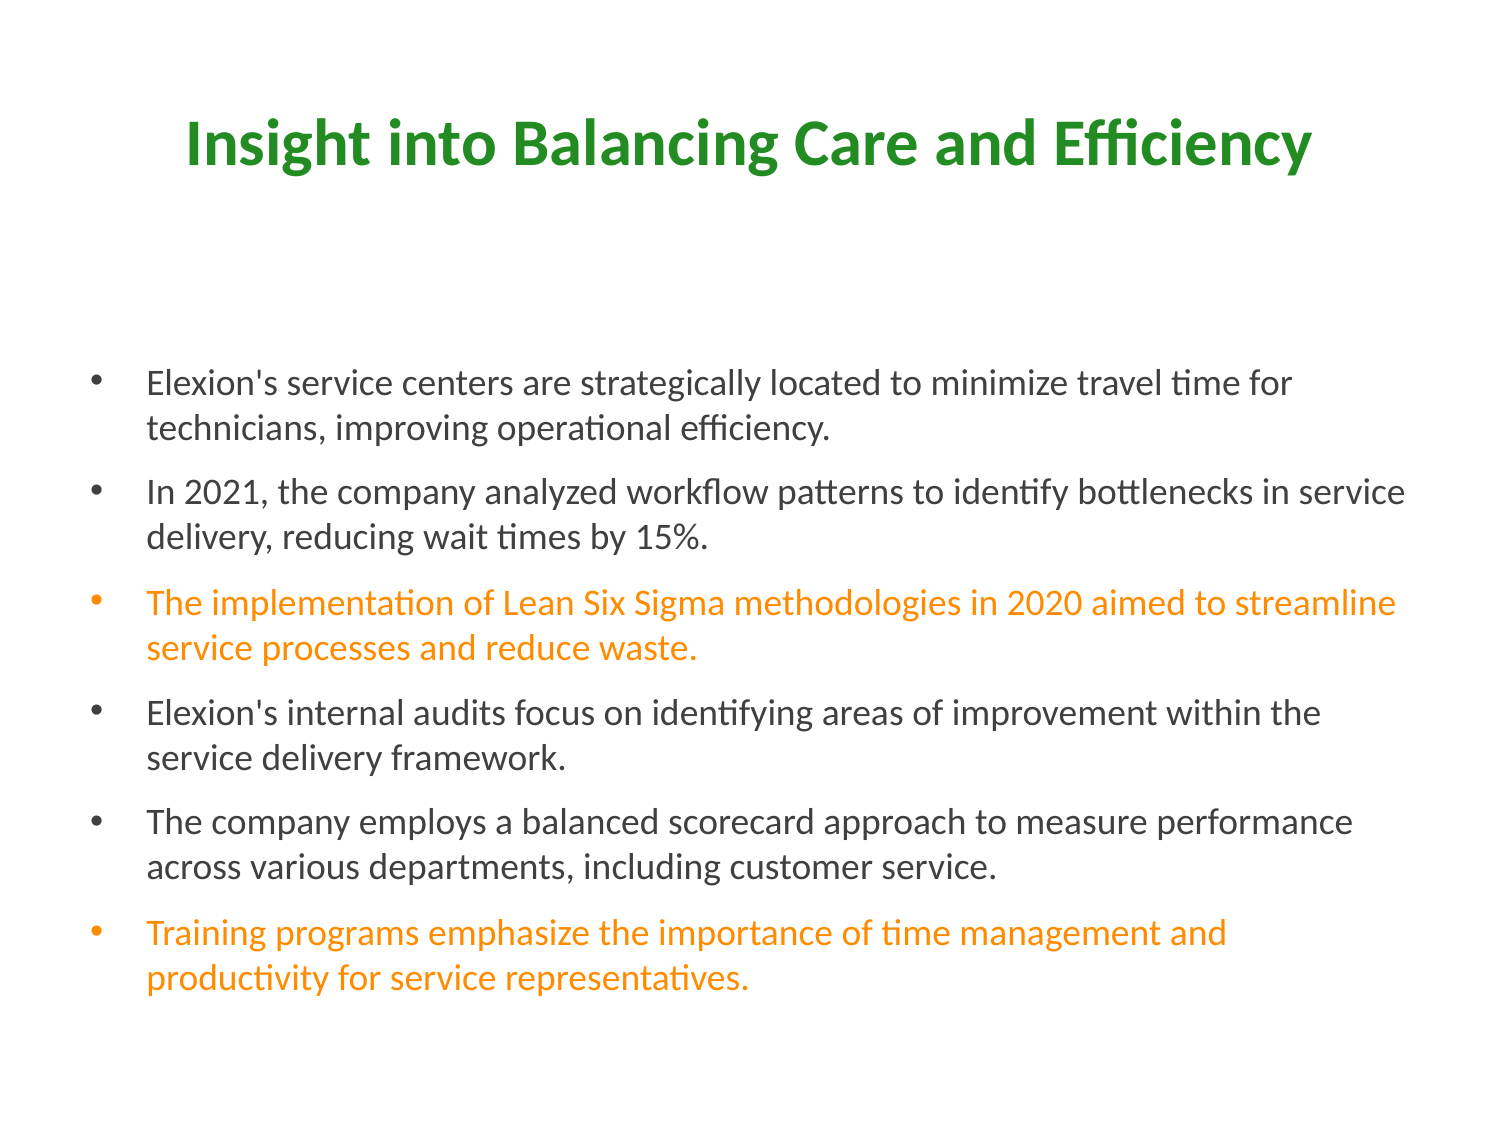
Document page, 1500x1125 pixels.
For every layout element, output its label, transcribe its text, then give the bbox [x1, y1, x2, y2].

list Elexion's service centers are strategically located to minimize travel time for technicians, improving operational efficiency. In 2021, the company analyzed workflow patterns to identify bottlenecks in service delivery, reducing wait times by 15%. The implementation of Lean Six Sigma methodologies in 2020 aimed to streamline service processes and reduce waste. Elexion's internal audits focus on identifying areas of improvement within the service delivery framework. The company employs a balanced scorecard approach to measure performance across various departments, including customer service. Training programs emphasize the importance of time management and productivity for service representatives. [75, 262, 1425, 1005]
title Insight into Balancing Care and Efficiency [75, 45, 1425, 233]
